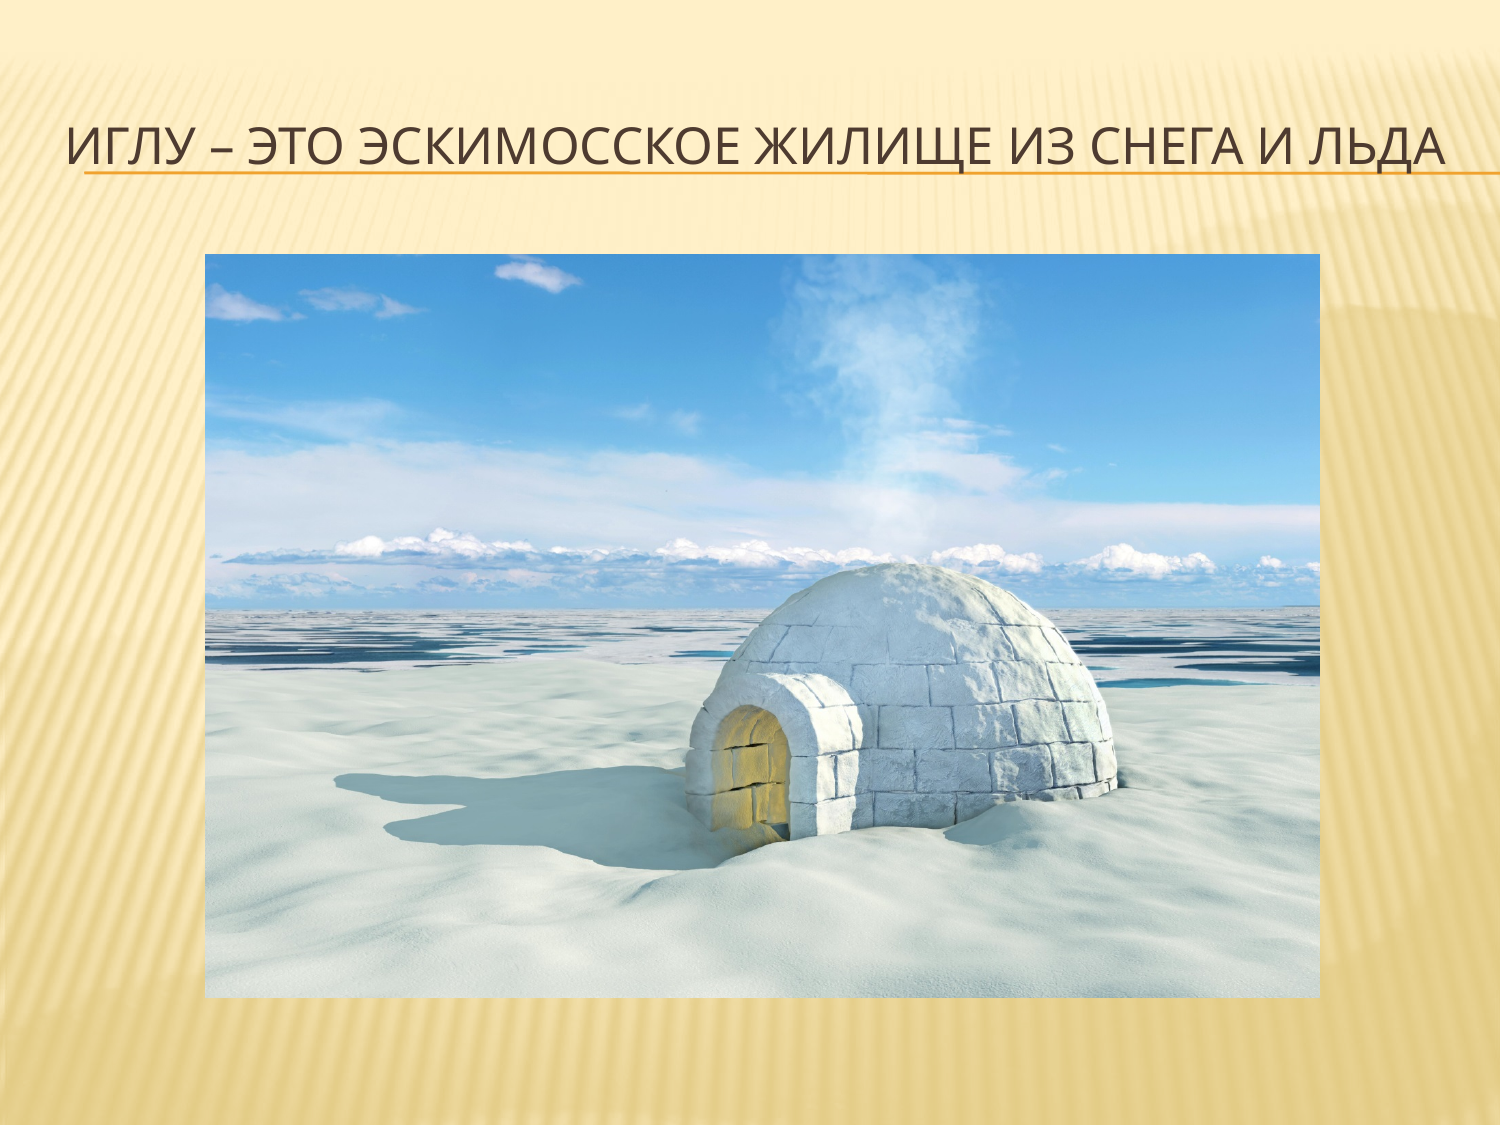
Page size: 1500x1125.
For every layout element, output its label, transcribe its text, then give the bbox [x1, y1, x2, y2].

title ИГЛУ – это эскимосское жилище из снега и льда [50, 75, 1475, 213]
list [205, 254, 1320, 998]
